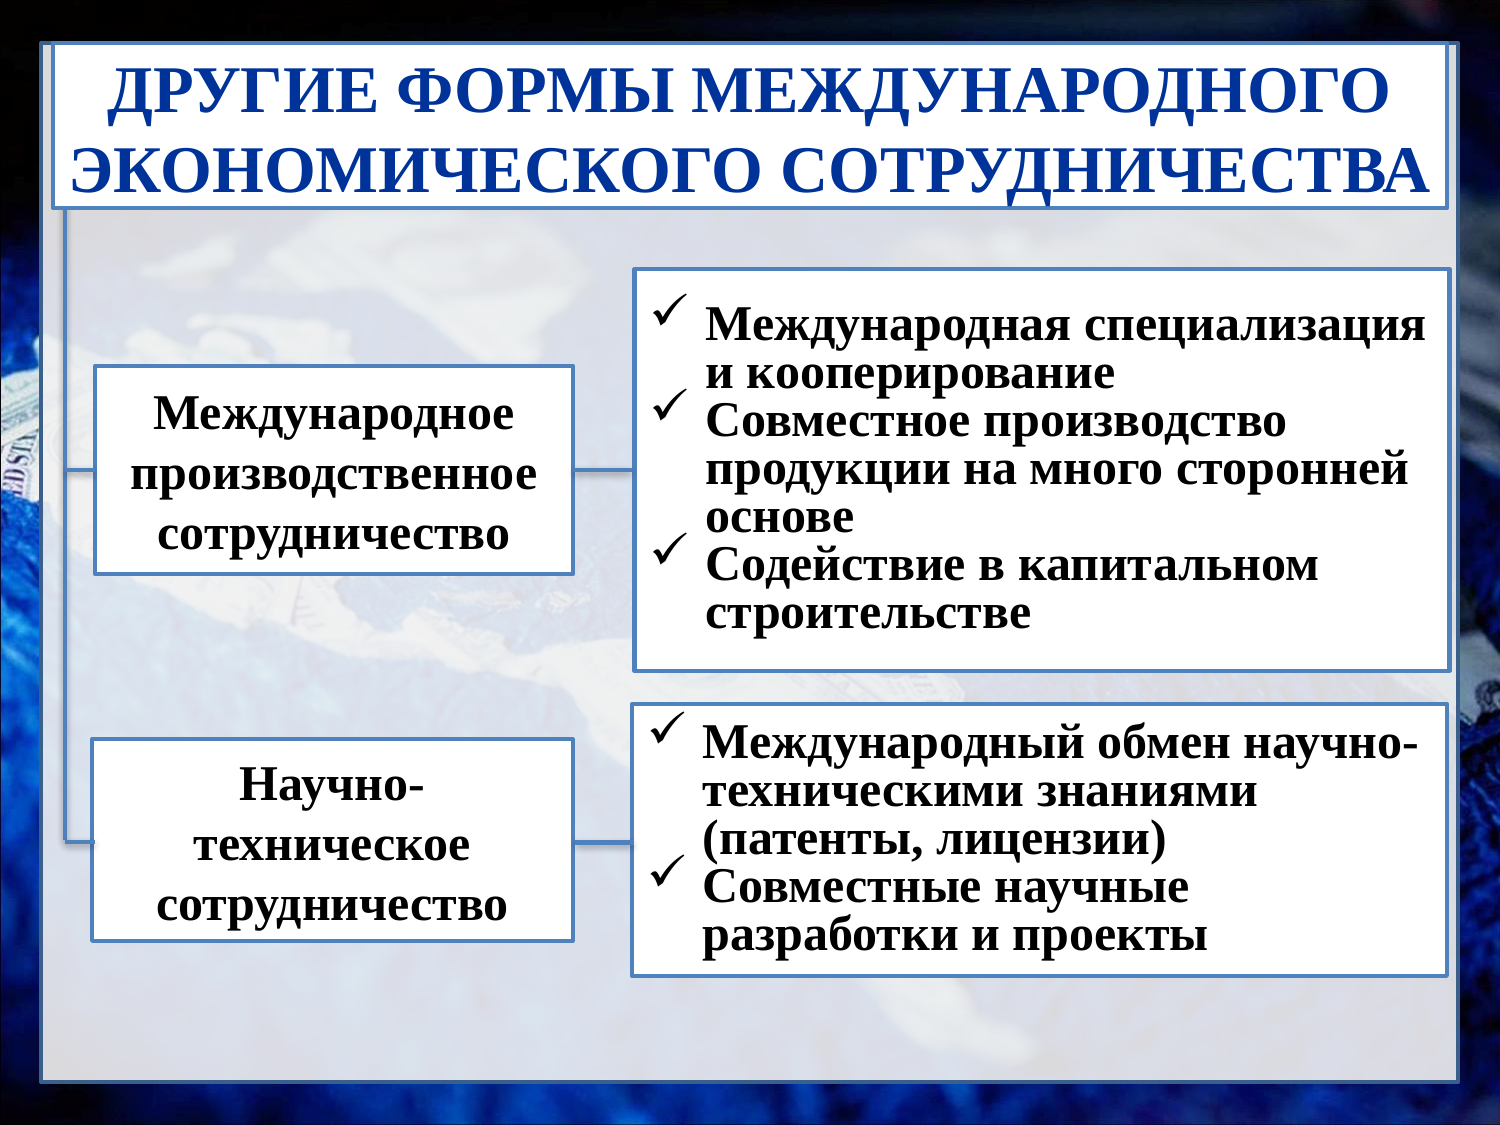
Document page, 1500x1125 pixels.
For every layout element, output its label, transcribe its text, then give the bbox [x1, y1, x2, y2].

text_box Международное производственное сотрудничество [93, 364, 575, 576]
text_box Международная специализация и кооперирование Совместное производство продукции на много сторонней основе Содействие в капитальном строительстве [632, 267, 1452, 673]
text_box Международный обмен научно-техническими знаниями (патенты, лицензии) Совместные научные разработки и проекты [630, 702, 1449, 978]
text_box Научно-техническое сотрудничество [90, 737, 575, 943]
title ДРУГИЕ ФОРМЫ МЕЖДУНАРОДНОГО ЭКОНОМИЧЕСКОГО СОТРУДНИЧЕСТВА [51, 41, 1449, 210]
picture [0, 0, 1500, 1125]
